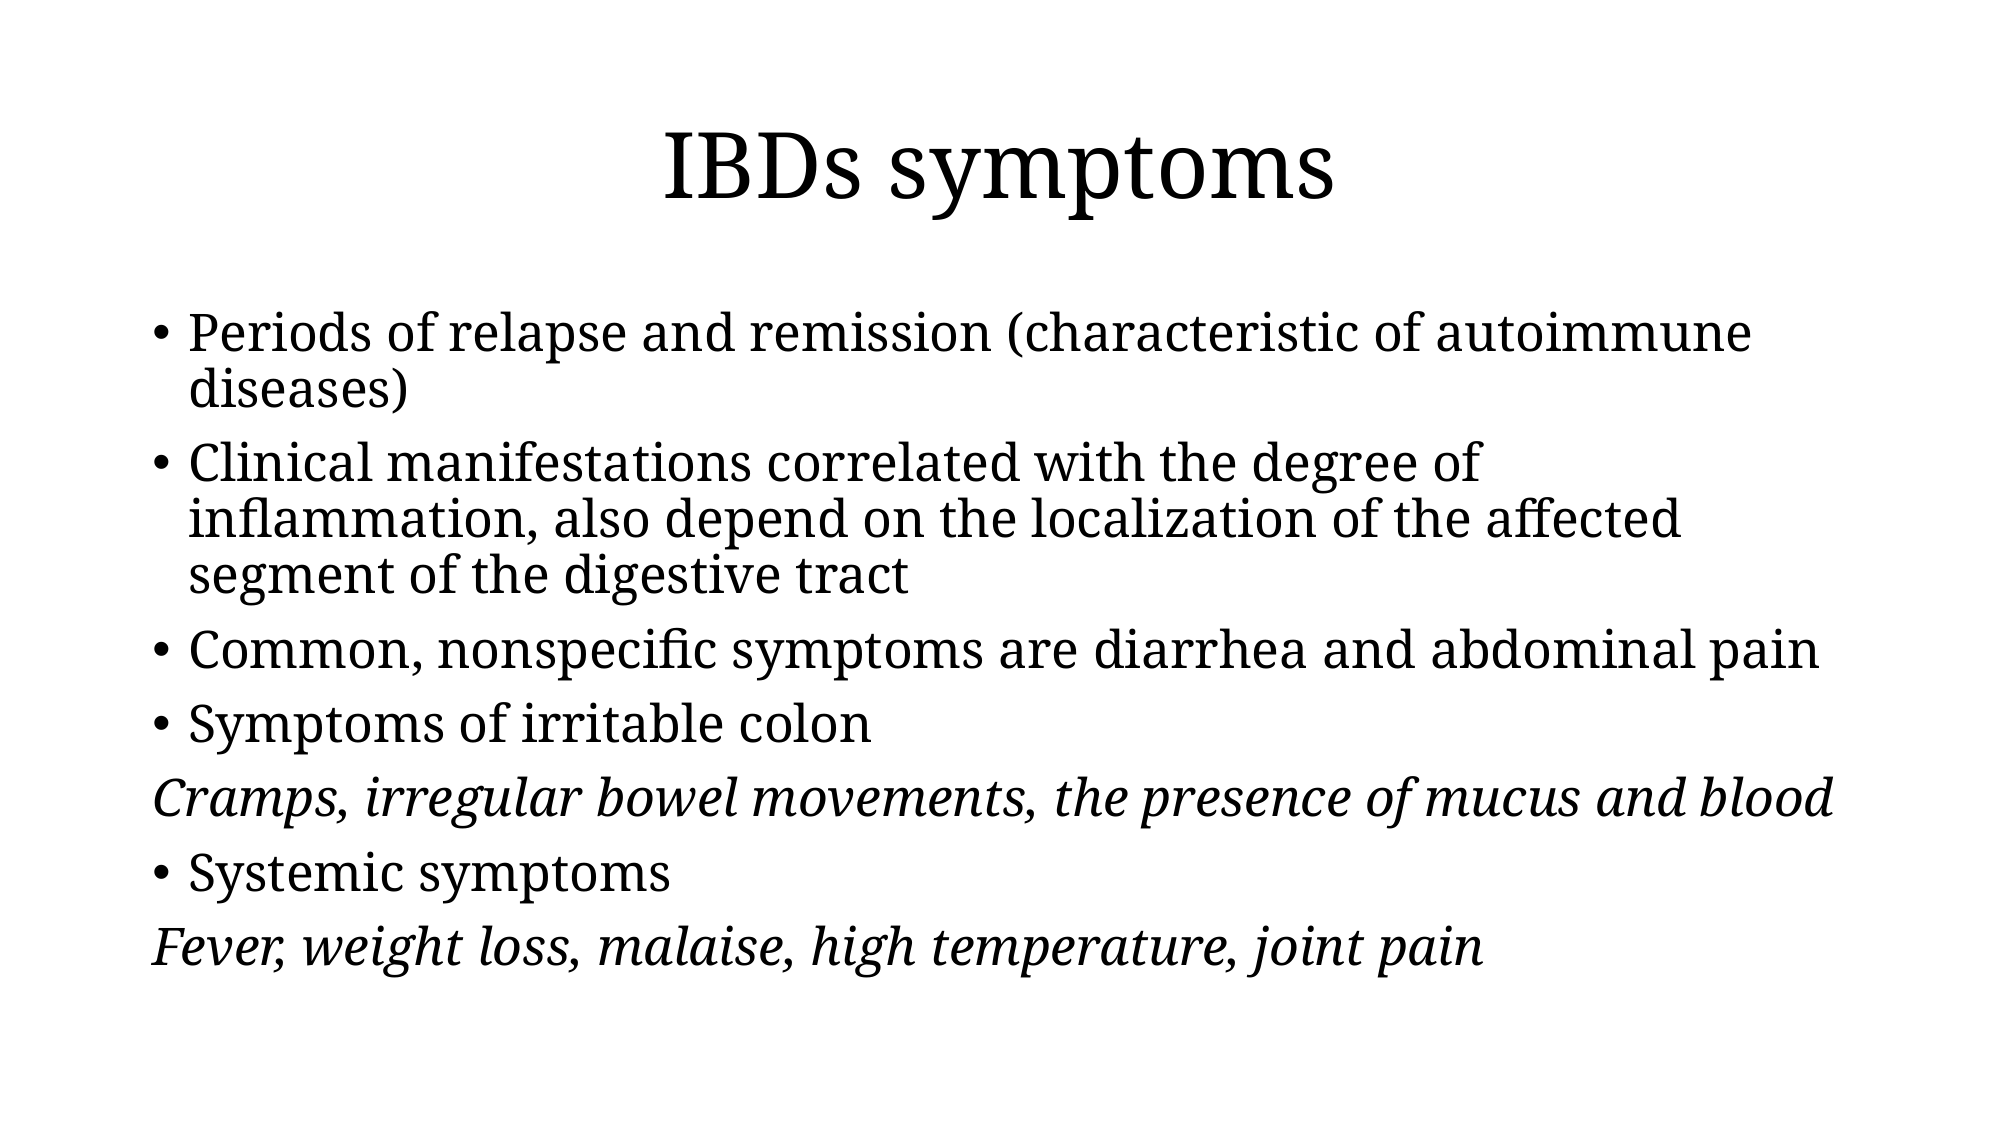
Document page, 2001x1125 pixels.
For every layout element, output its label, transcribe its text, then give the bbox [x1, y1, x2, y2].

list Periods of relapse and remission (characteristic of autoimmune diseases) Clinical manifestations correlated with the degree of inflammation, also depend on the localization of the affected segment of the digestive tract Common, nonspecific symptoms are diarrhea and abdominal pain Symptoms of irritable colon Cramps, irregular bowel movements, the presence of mucus and blood Systemic symptoms Fever, weight loss, malaise, high temperature, joint pain [137, 299, 1863, 1014]
title IBDs symptoms [137, 59, 1863, 278]
